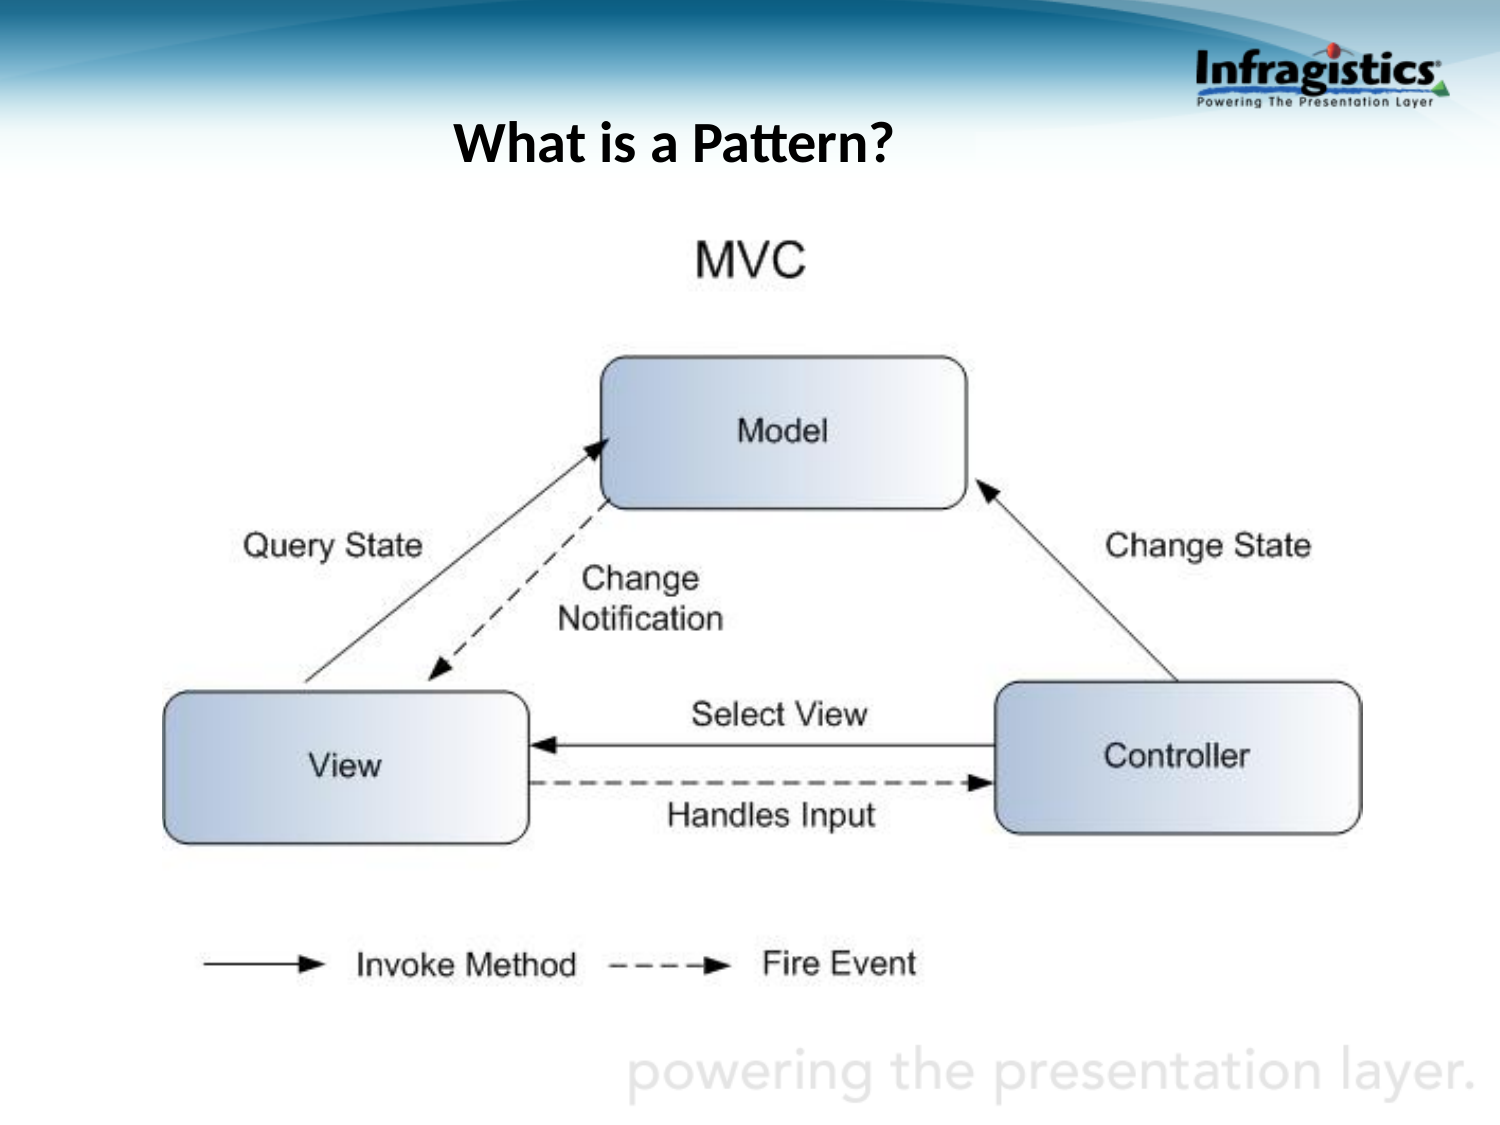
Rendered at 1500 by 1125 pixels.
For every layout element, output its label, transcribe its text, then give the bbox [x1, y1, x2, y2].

title What is a Pattern? [0, 44, 1351, 233]
picture [0, 0, 1500, 1125]
